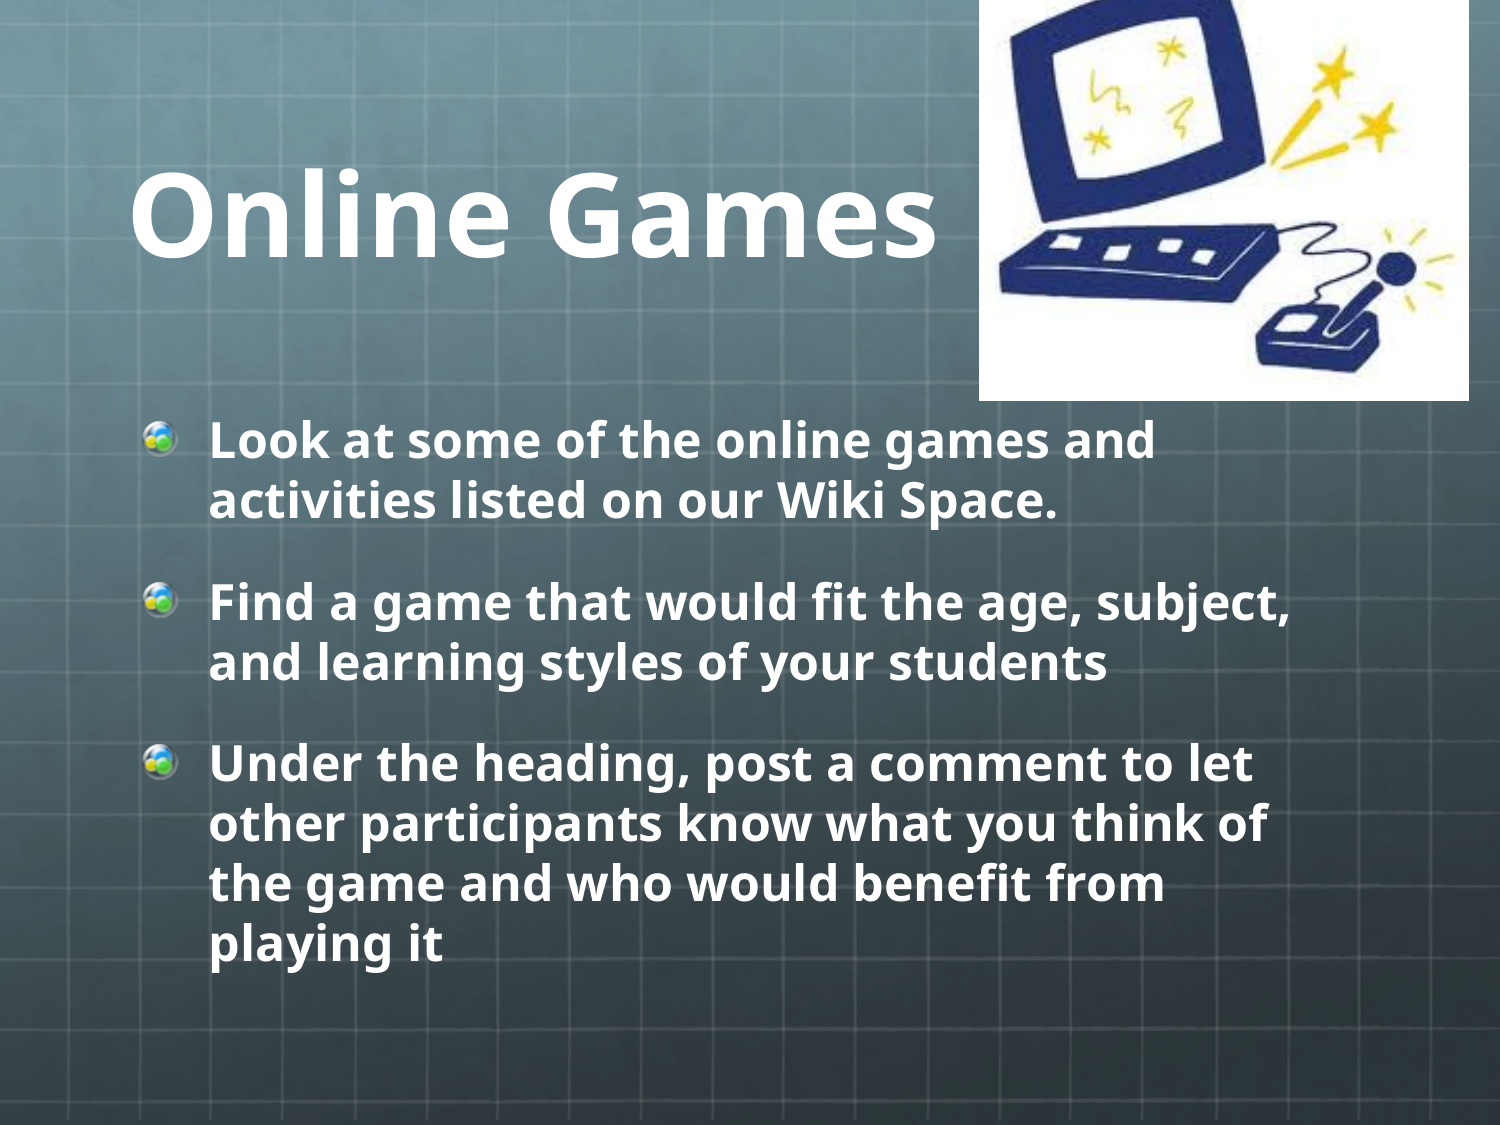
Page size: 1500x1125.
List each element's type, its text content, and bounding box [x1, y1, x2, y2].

picture [0, 0, 1500, 1125]
list Look at some of the online games and activities listed on our Wiki Space. Find a game that would fit the age, subject, and learning styles of your students Under the heading, post a comment to let other participants know what you think of the game and who would benefit from playing it [127, 401, 1372, 958]
title Online Games [46, 74, 949, 347]
